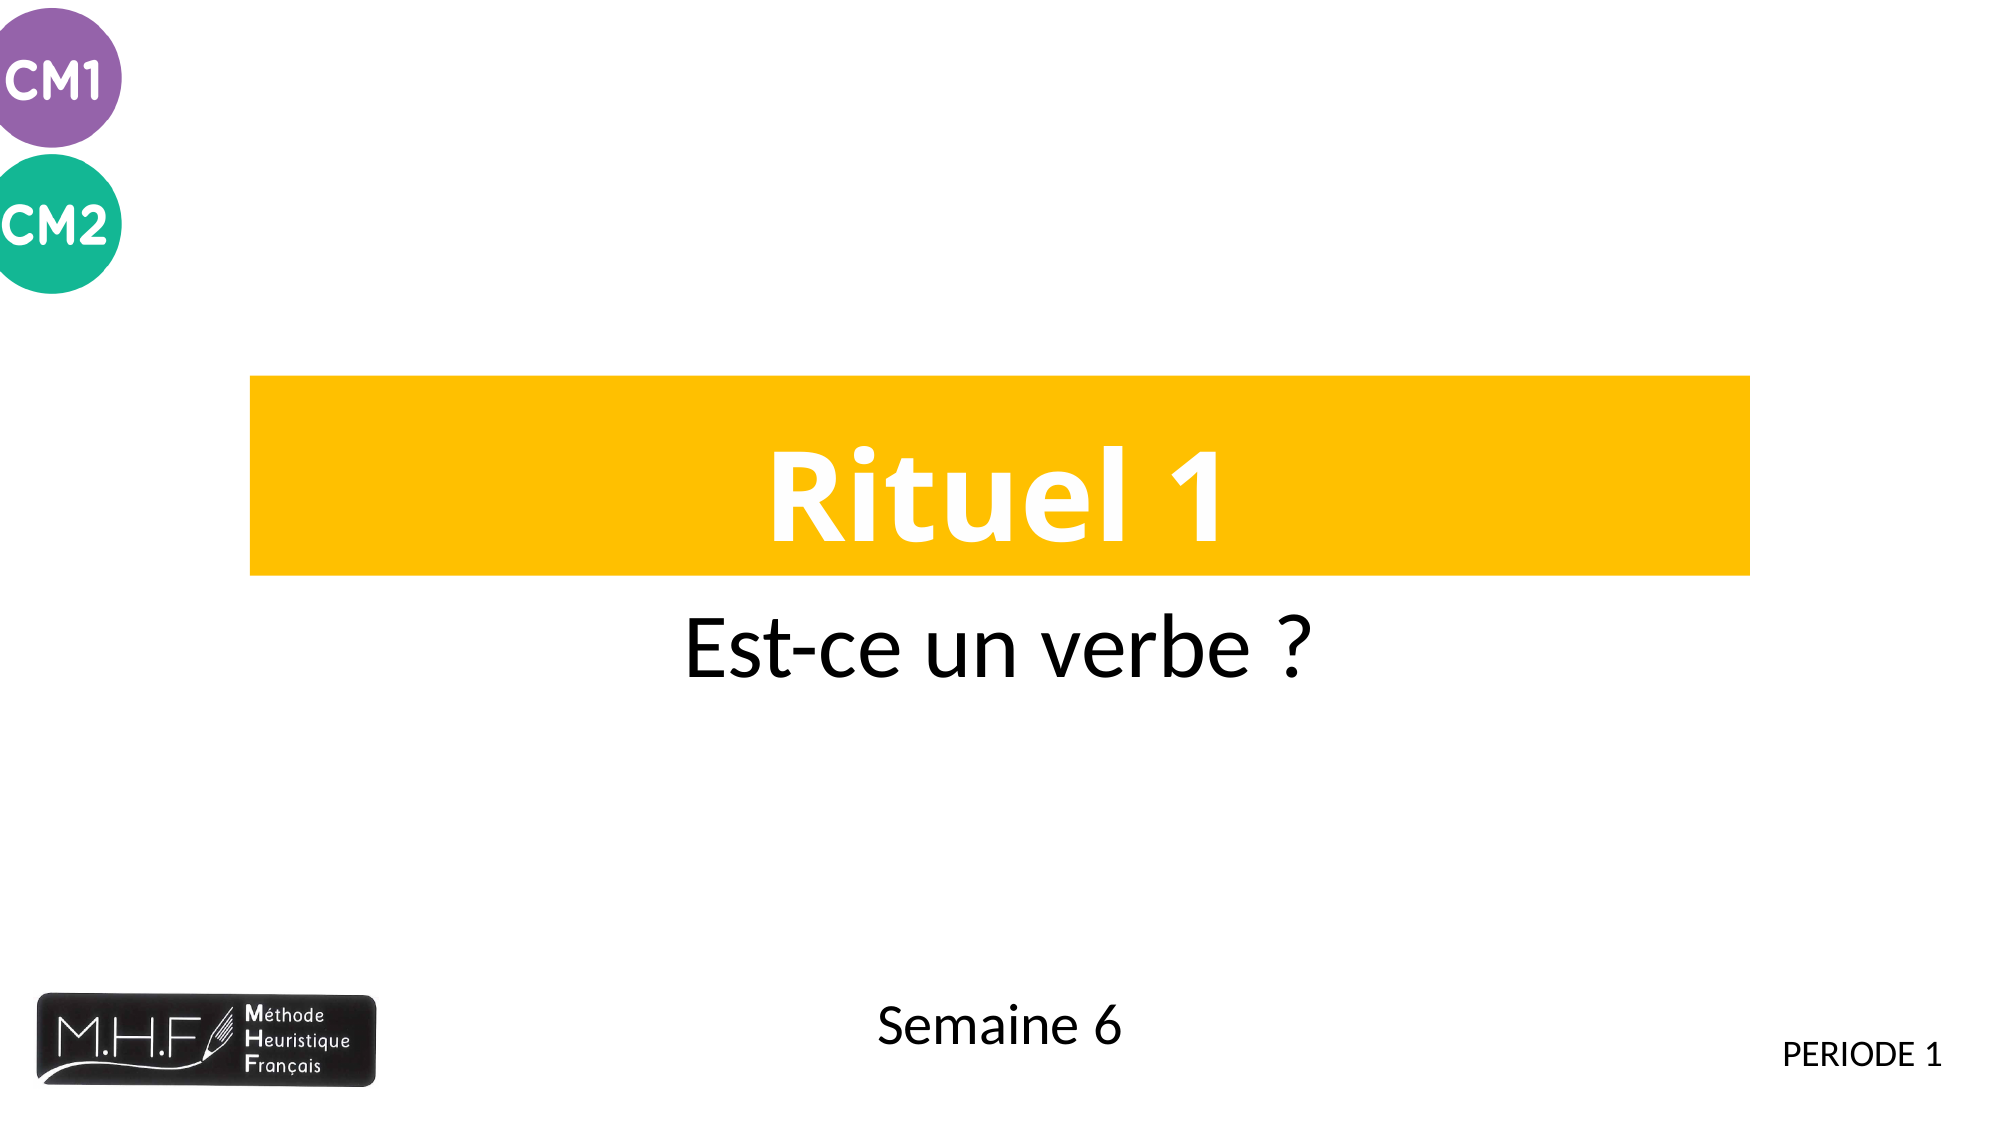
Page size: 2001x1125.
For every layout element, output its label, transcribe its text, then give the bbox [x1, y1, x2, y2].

picture [33, 990, 379, 1089]
picture [0, 0, 134, 298]
subtitle Est-ce un verbe ? [249, 590, 1750, 863]
title Rituel 1 [249, 375, 1750, 576]
text_box PERIODE 1 [1750, 1021, 1967, 1082]
text_box Semaine 6 [249, 987, 1750, 1118]
